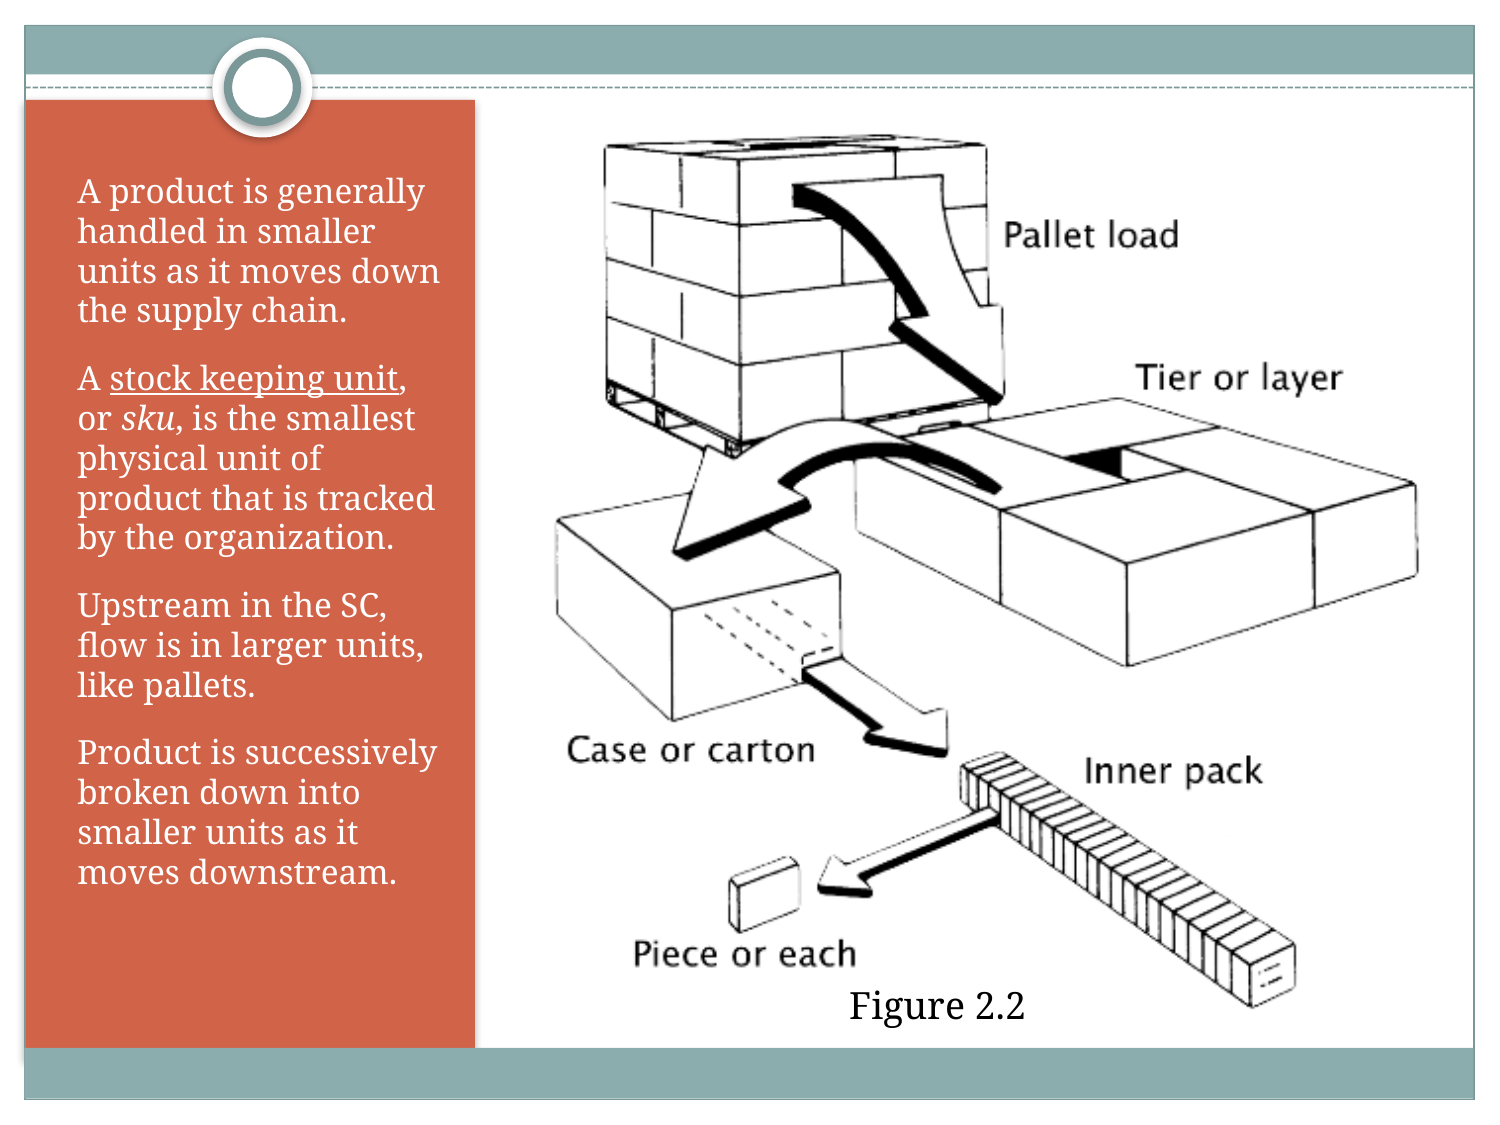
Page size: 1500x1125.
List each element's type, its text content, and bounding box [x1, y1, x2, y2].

picture [537, 129, 1427, 1026]
list A product is generally handled in smaller units as it moves down the supply chain. A stock keeping unit, or sku, is the smallest physical unit of product that is tracked by the organization. Upstream in the SC, flow is in larger units, like pallets. Product is successively broken down into smaller units as it moves downstream. [62, 162, 463, 1025]
